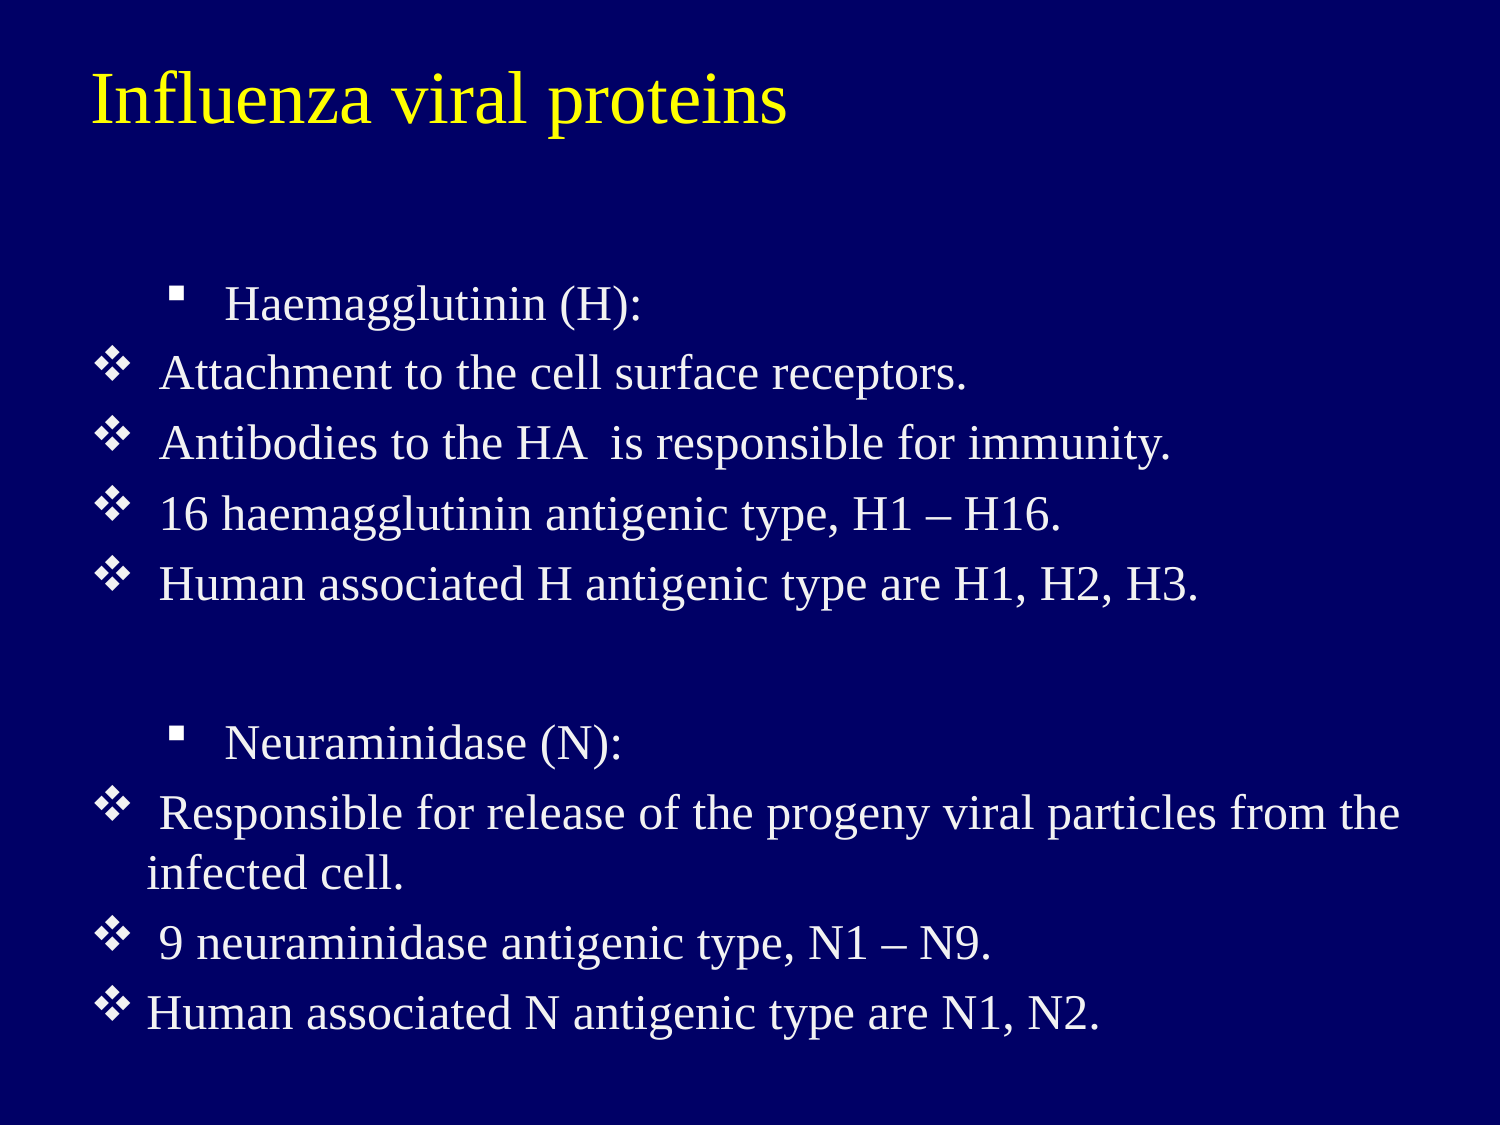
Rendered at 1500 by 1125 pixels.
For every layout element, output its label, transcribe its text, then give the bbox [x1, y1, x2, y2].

list Haemagglutinin (H): Attachment to the cell surface receptors. Antibodies to the HA is responsible for immunity. 16 haemagglutinin antigenic type, H1 – H16. Human associated H antigenic type are H1, H2, H3. Neuraminidase (N): Responsible for release of the progeny viral particles from the infected cell. 9 neuraminidase antigenic type, N1 – N9. Human associated N antigenic type are N1, N2. [74, 262, 1426, 1059]
title Influenza viral proteins [74, 37, 1426, 241]
